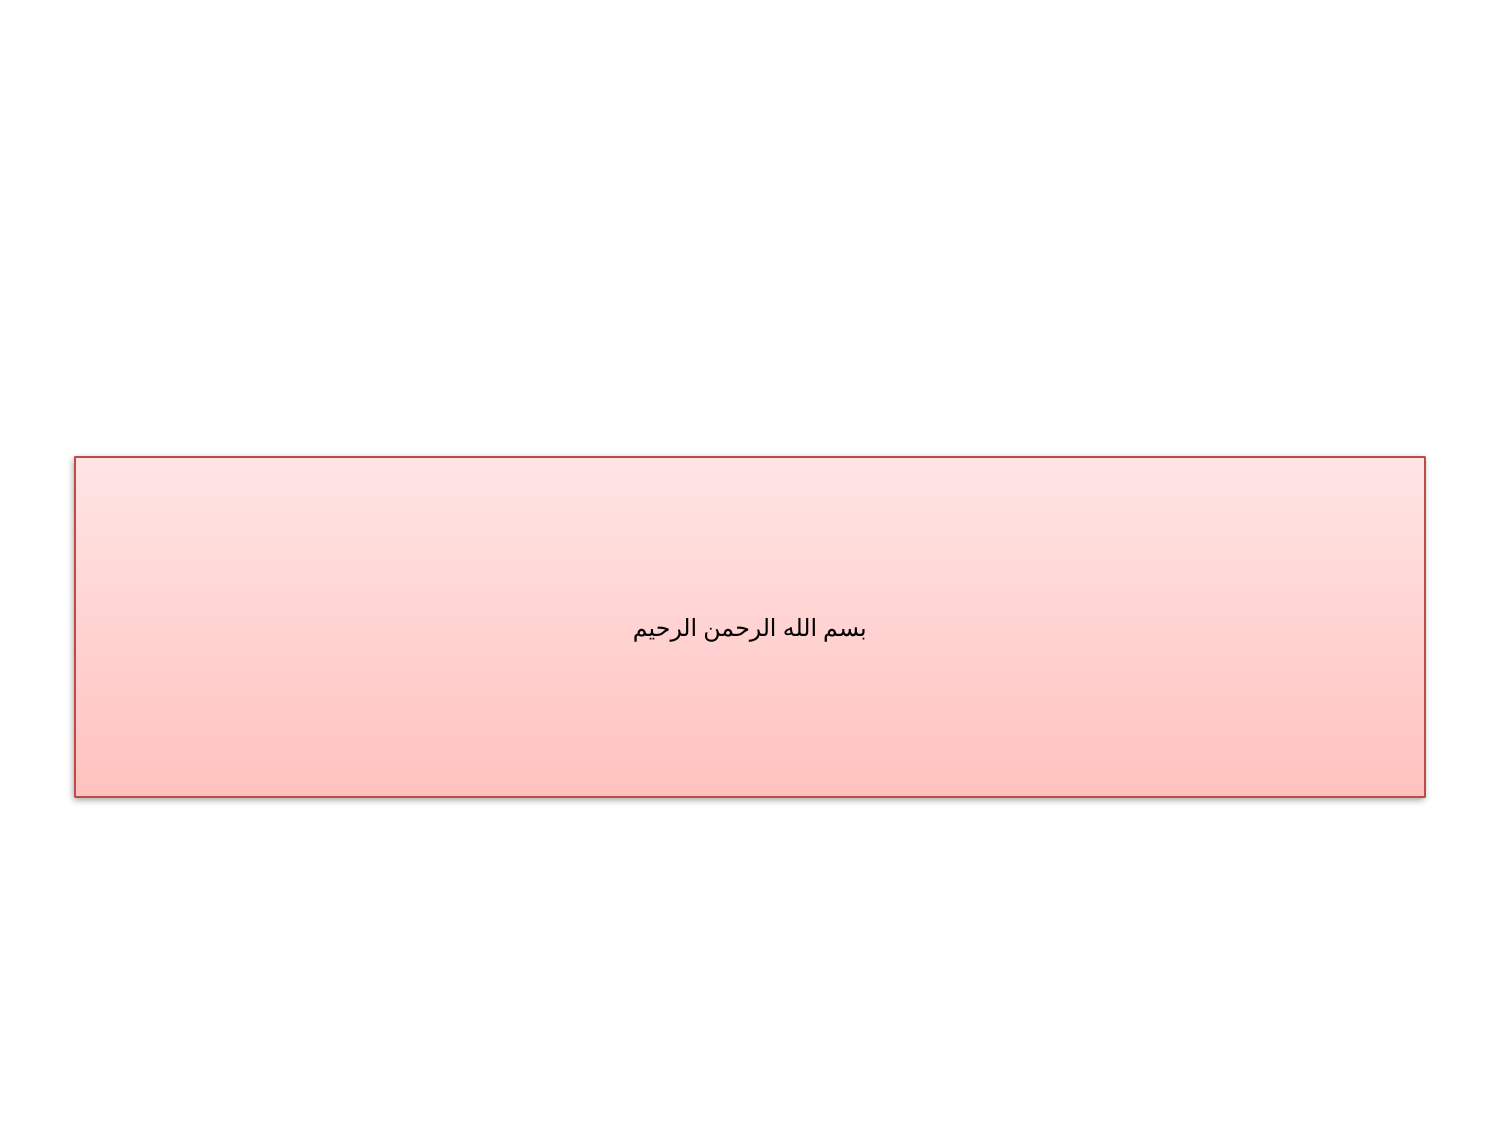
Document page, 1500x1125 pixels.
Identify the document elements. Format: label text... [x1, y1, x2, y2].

title بسم الله الرحمن الرحيم [74, 456, 1426, 798]
